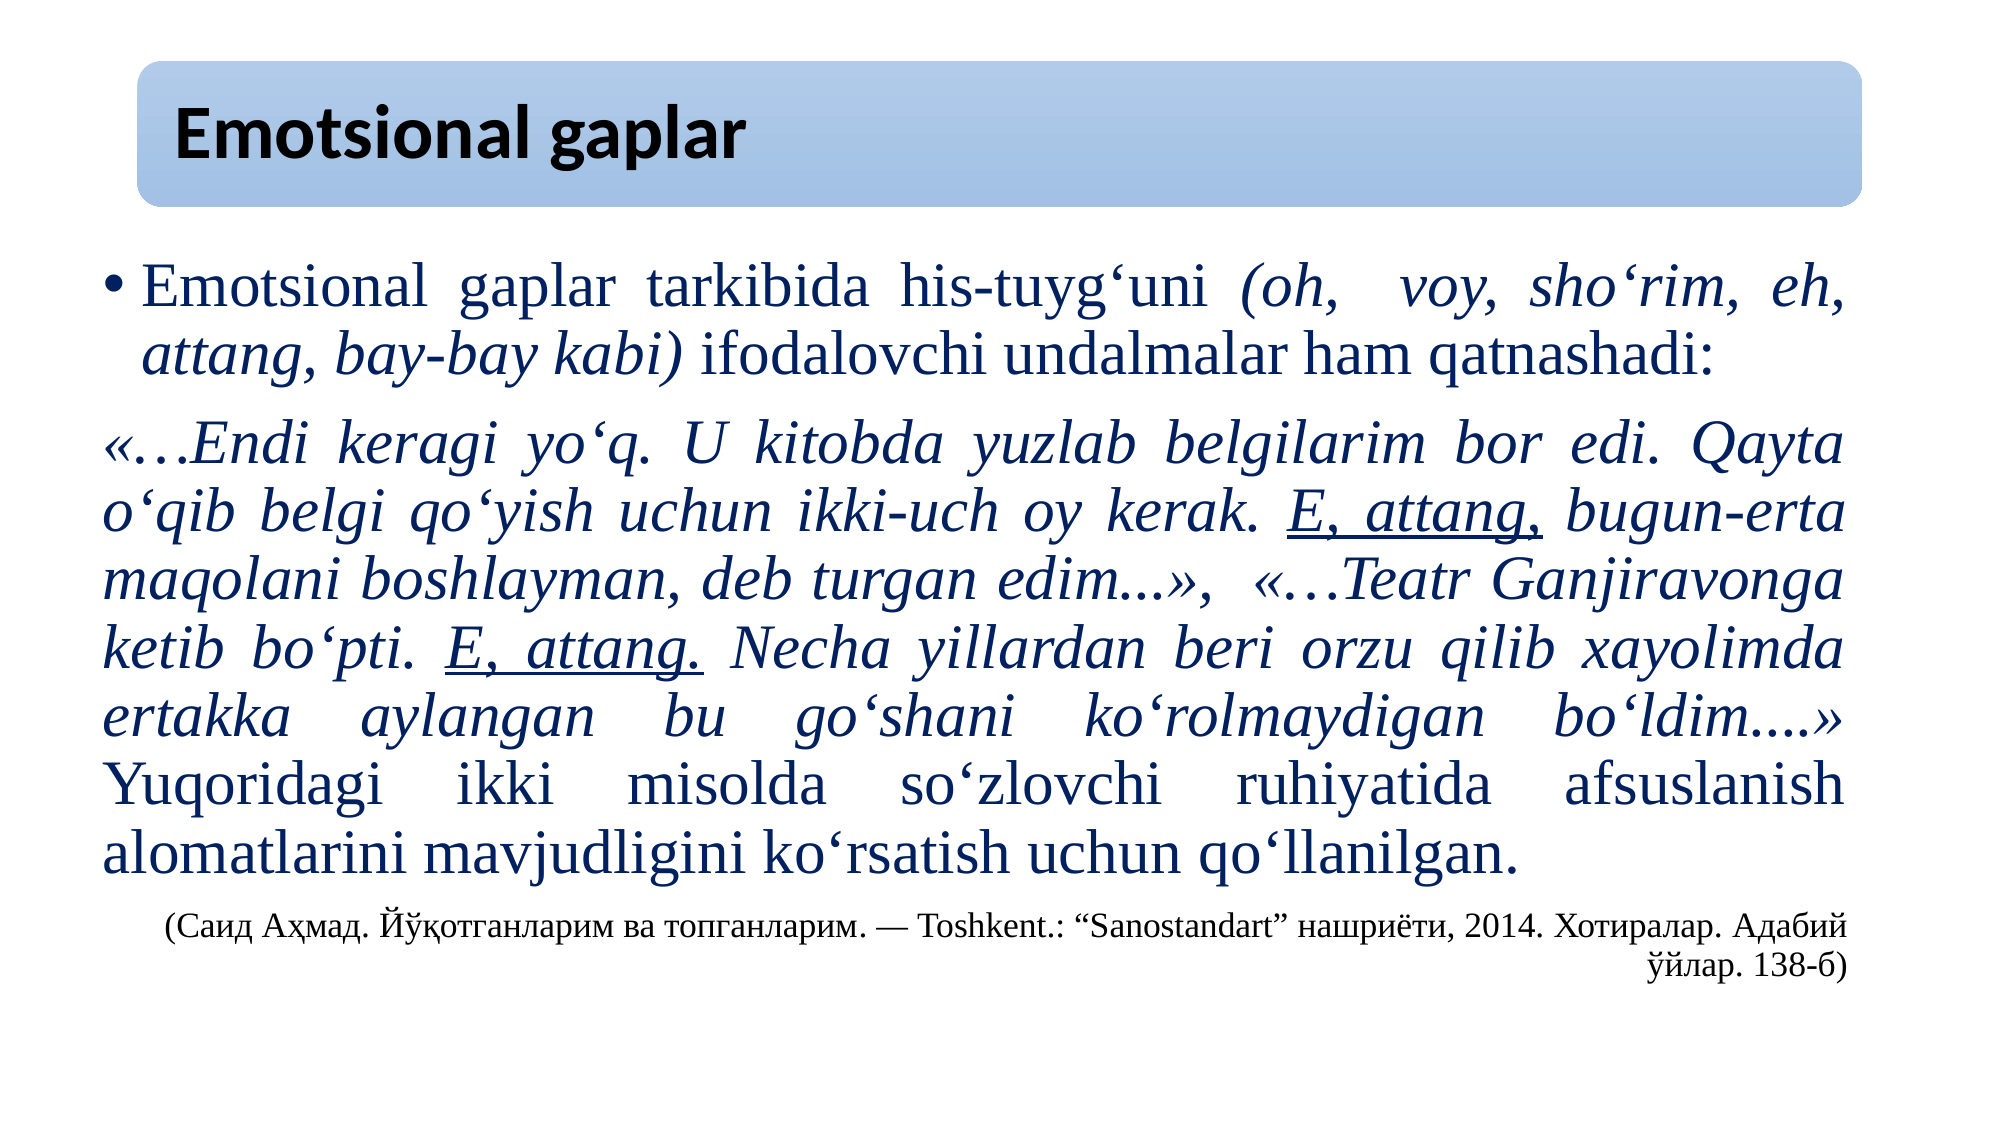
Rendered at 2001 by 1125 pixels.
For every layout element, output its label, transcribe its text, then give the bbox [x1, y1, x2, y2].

list Emotsional gaplar tarkibida his-tuyg‘uni (oh, voy, sho‘rim, eh, attang, bay-bay kabi) ifodalovchi undalmalar ham qatnashadi: «…Endi keragi yo‘q. U kitobda yuzlab belgilarim bor edi. Qayta o‘qib belgi qo‘yish uchun ikki-uch oy kerak. E, attang, bugun-erta maqolani boshlayman, deb turgan edim...», «…Teatr Ganjiravonga ketib bo‘pti. E, attang. Necha yillardan beri orzu qilib xayolimda ertakka aylangan bu go‘shani ko‘rolmaydigan bo‘ldim....» Yuqoridagi ikki misolda so‘zlovchi ruhiyatida afsuslanish alomatlarini mavjudligini ko‘rsatish uchun qo‘llanilgan. (Саид Аҳмад. Йўқотганларим ва топганларим. — Toshkent.: “Sanostandart” нашриёти, 2014. Хотиралар. Адабий ўйлар. 138-б) [87, 244, 1863, 1080]
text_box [137, 59, 1863, 208]
